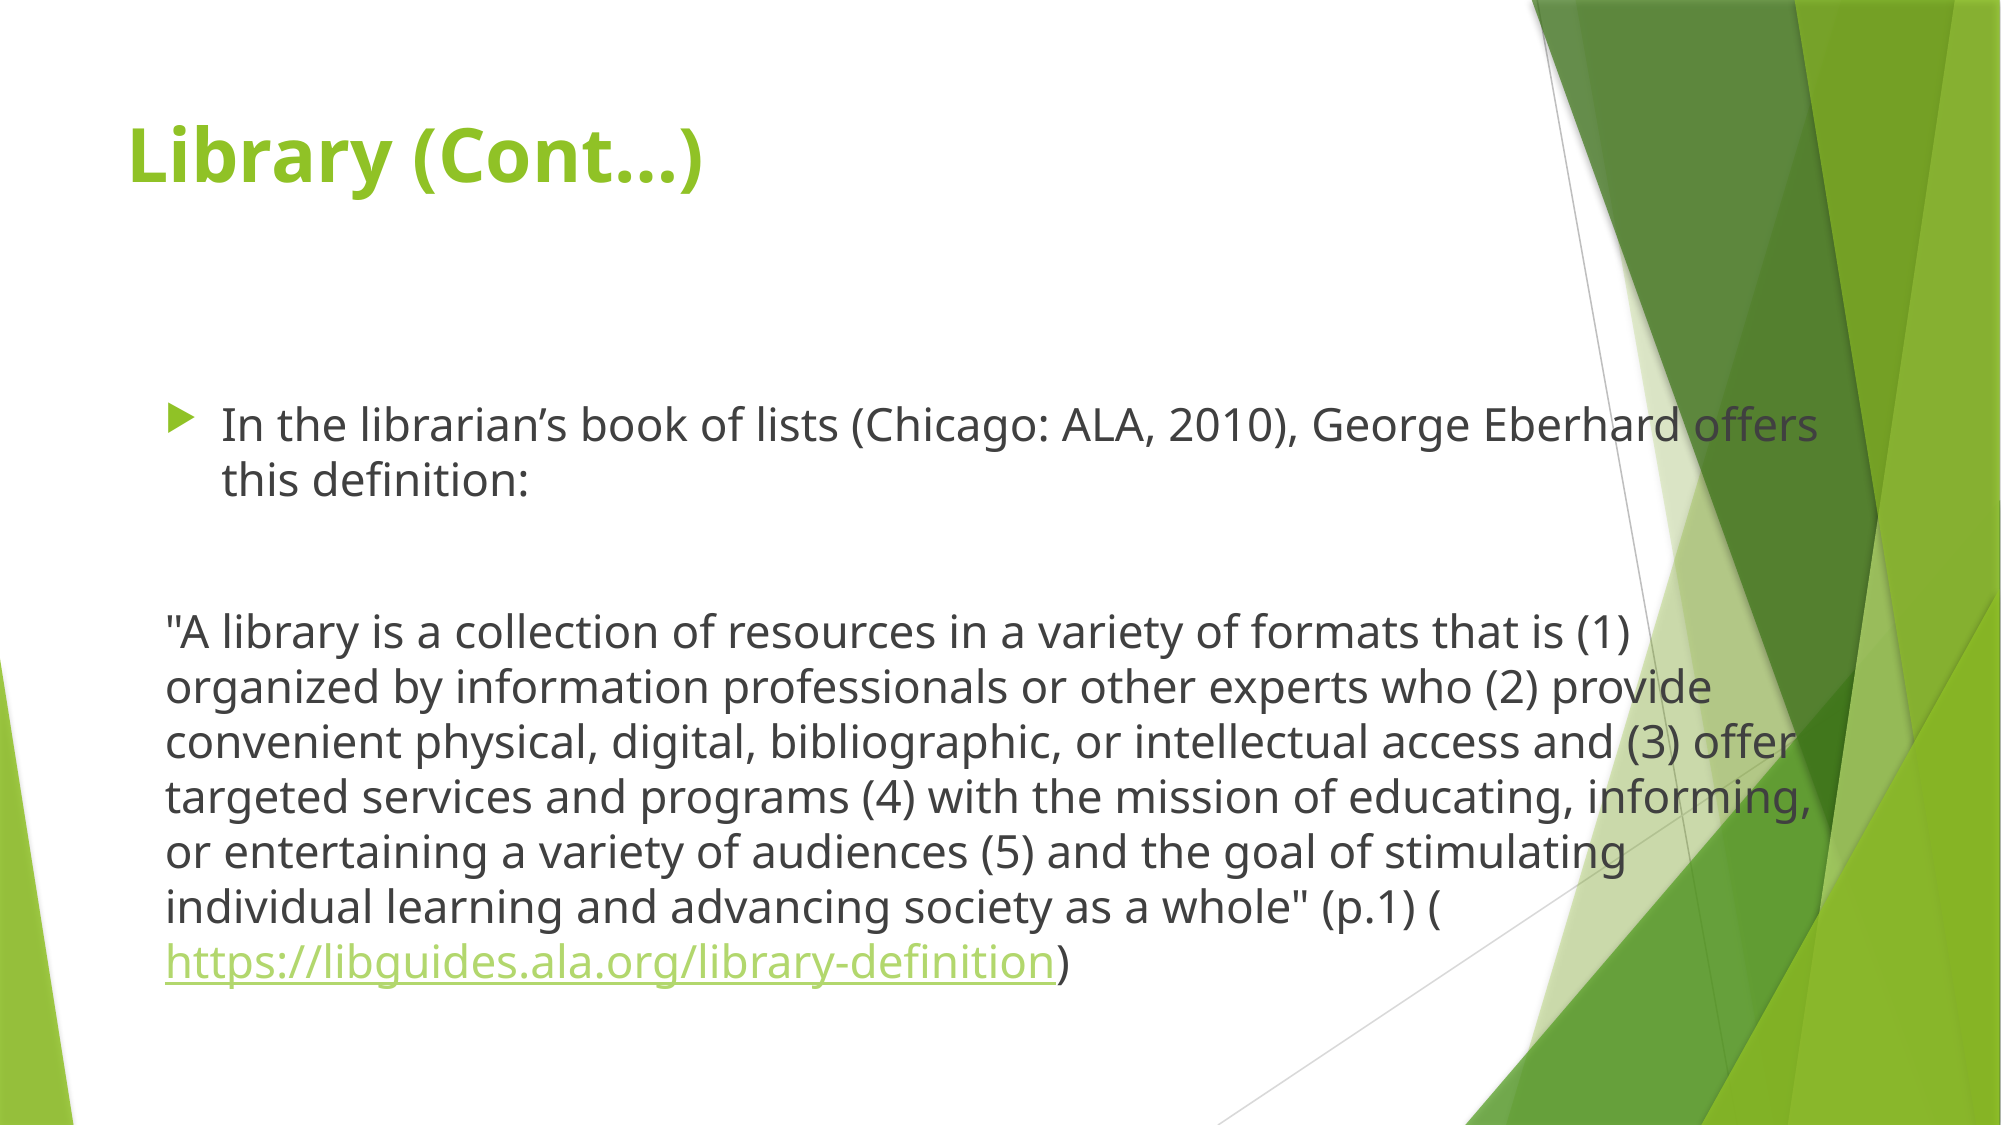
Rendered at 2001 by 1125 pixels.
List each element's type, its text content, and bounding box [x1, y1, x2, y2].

title Library (Cont…) [111, 99, 1522, 317]
list In the librarian’s book of lists (Chicago: ALA, 2010), George Eberhard offers this definition: "A library is a collection of resources in a variety of formats that is (1) organized by information professionals or other experts who (2) provide convenient physical, digital, bibliographic, or intellectual access and (3) offer targeted services and programs (4) with the mission of educating, informing, or entertaining a variety of audiences (5) and the goal of stimulating individual learning and advancing society as a whole" (p.1) (https://libguides.ala.org/library-definition) [149, 388, 1850, 1035]
